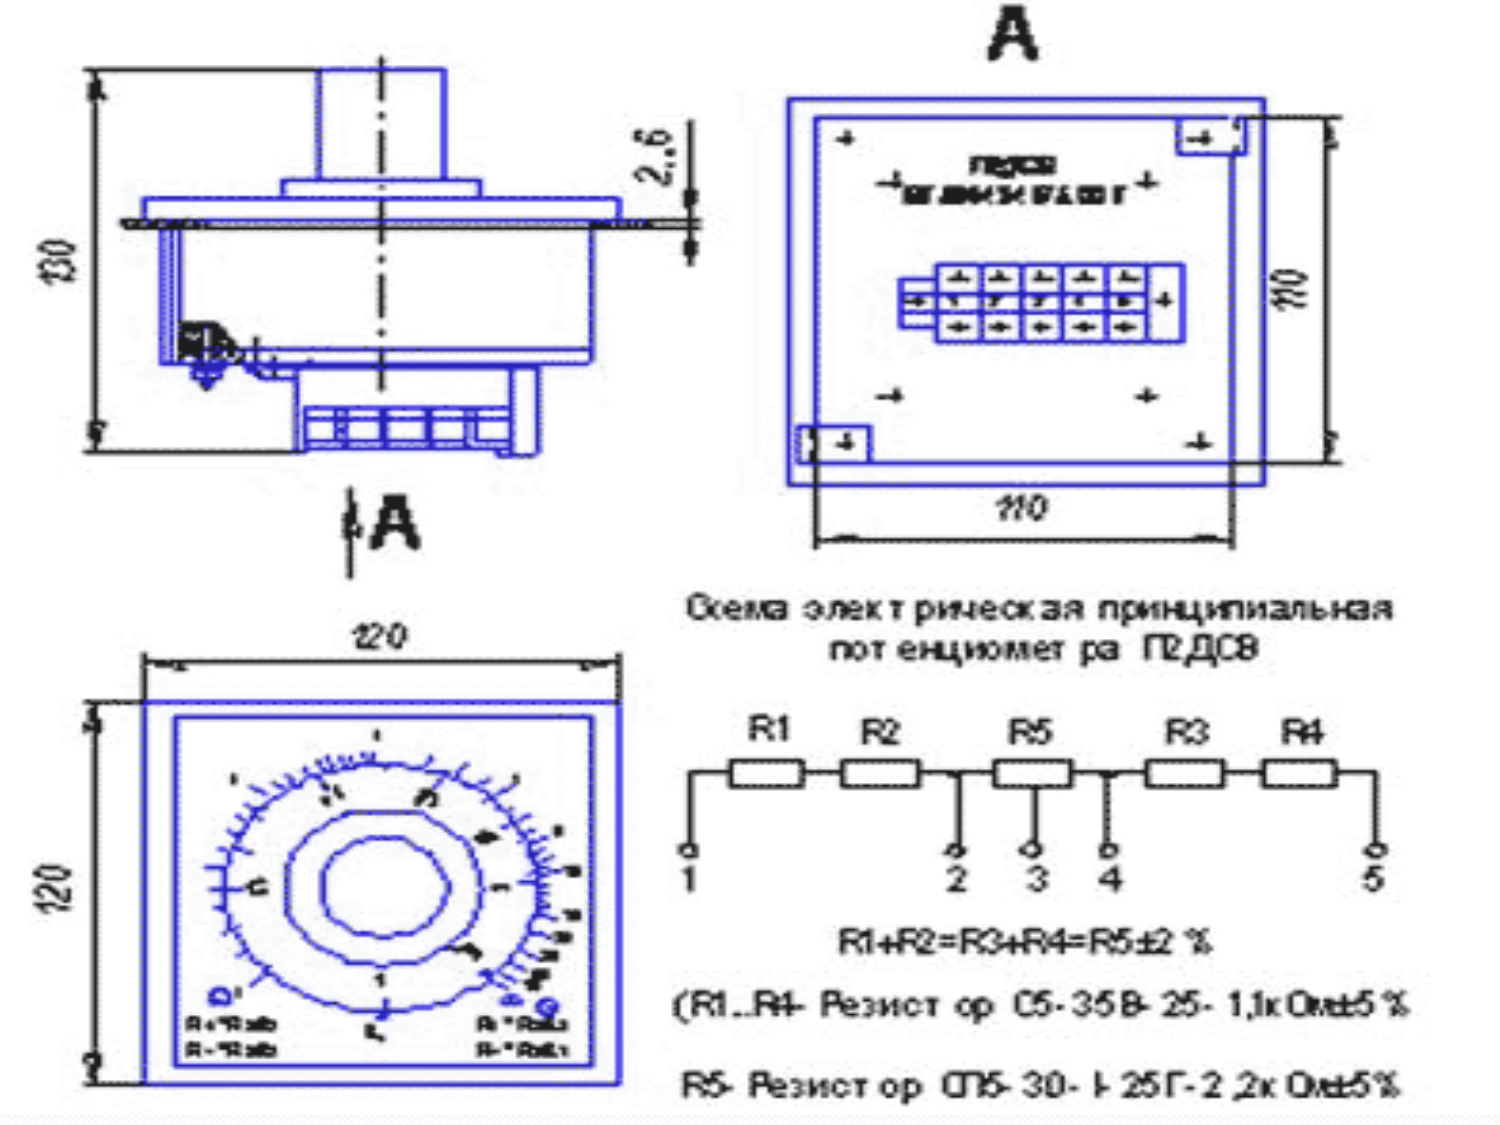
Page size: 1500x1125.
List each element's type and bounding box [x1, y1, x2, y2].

list [0, 0, 1500, 1113]
